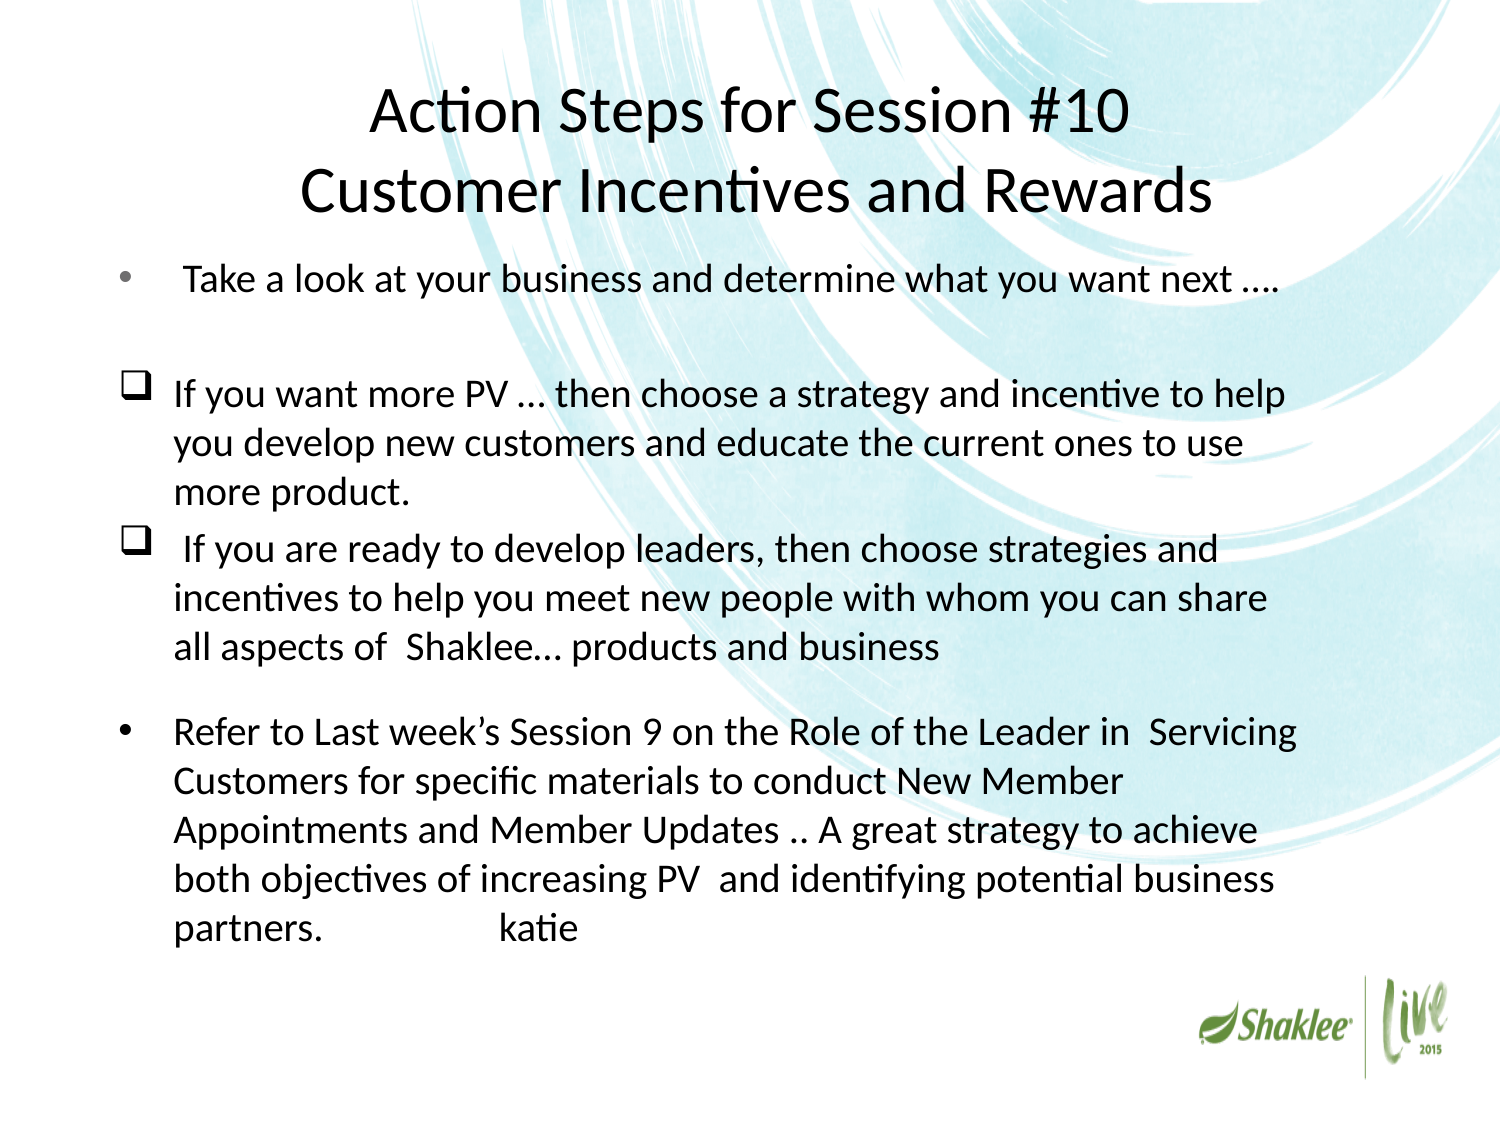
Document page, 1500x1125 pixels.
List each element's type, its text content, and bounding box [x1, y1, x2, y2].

title Action Steps for Session #10 Customer Incentives and Rewards [75, 52, 1425, 240]
picture [0, 0, 1500, 1125]
list Take a look at your business and determine what you want next …. If you want more PV … then choose a strategy and incentive to help you develop new customers and educate the current ones to use more product. If you are ready to develop leaders, then choose strategies and incentives to help you meet new people with whom you can share all aspects of Shaklee… products and business Refer to Last week’s Session 9 on the Role of the Leader in Servicing Customers for specific materials to conduct New Member Appointments and Member Updates .. A great strategy to achieve both objectives of increasing PV and identifying potential business partners. katie [103, 244, 1350, 999]
